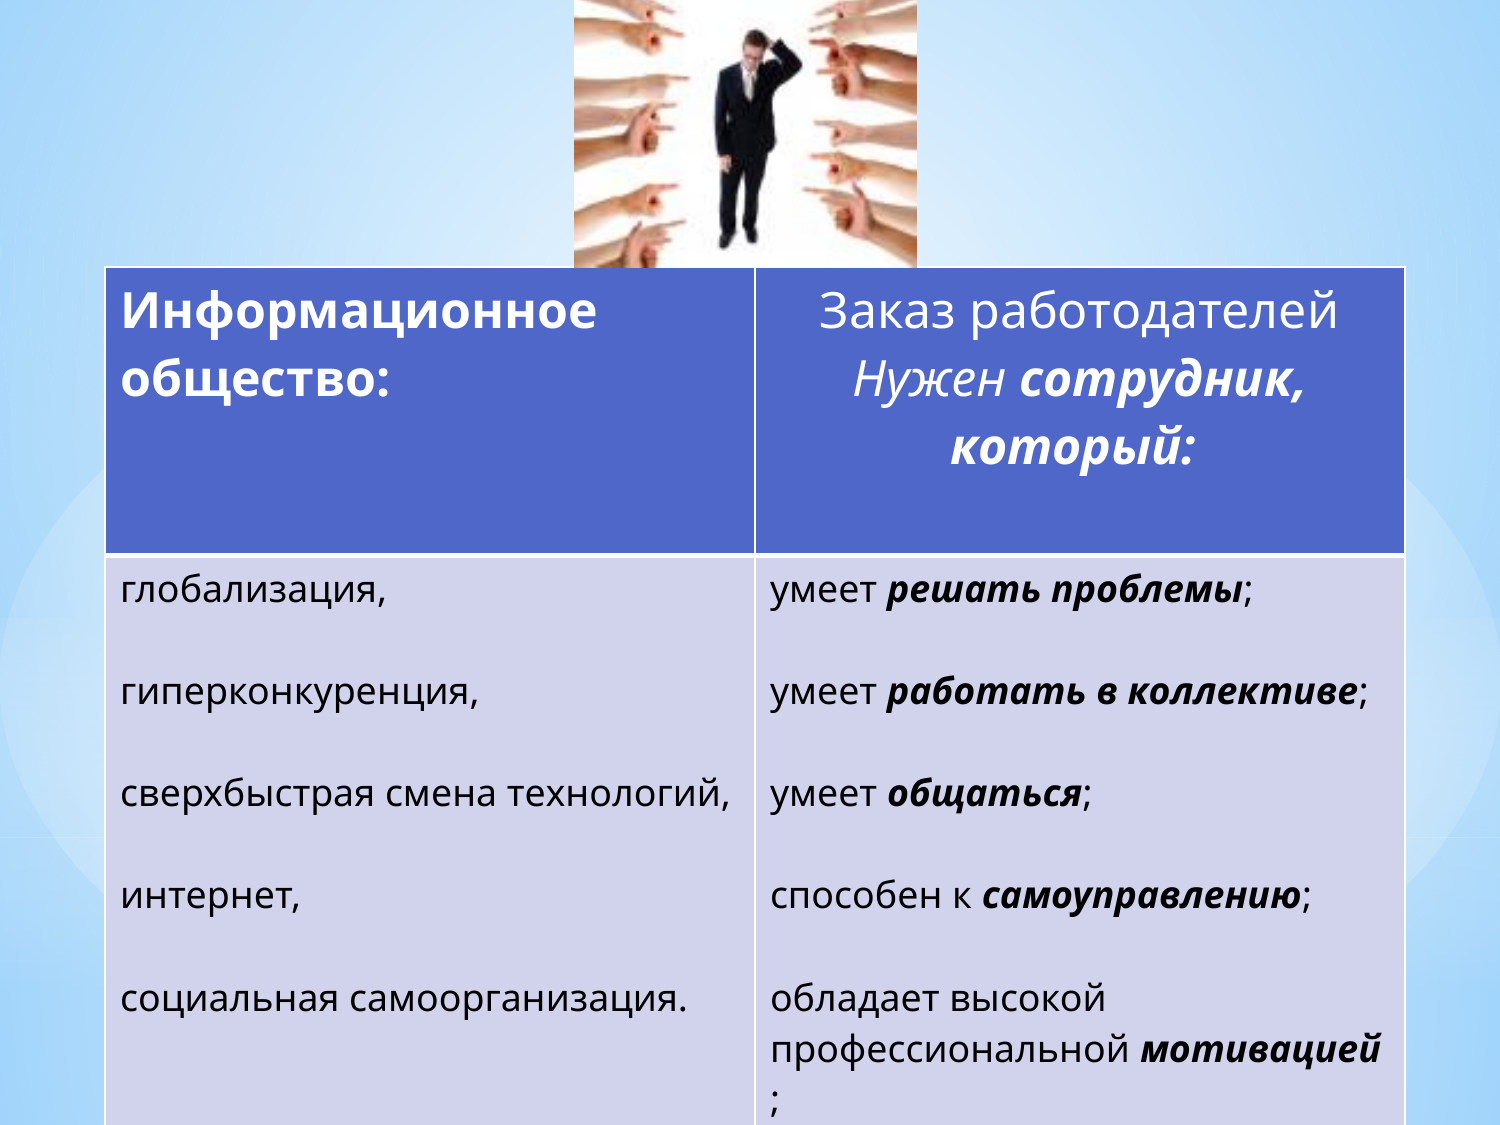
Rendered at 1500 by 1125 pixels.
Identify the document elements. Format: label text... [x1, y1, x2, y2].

table_cell глобализация, гиперконкуренция, сверхбыстрая смена технологий, интернет, социальная самоорганизация. [106, 558, 754, 1125]
table_cell умеет решать проблемы; умеет работать в коллективе; умеет общаться; способен к самоуправлению; обладает высокой профессиональной мотивацией ; ведет здоровый образ жизни. [756, 558, 1404, 1125]
table_header Заказ работодателей Нужен сотрудник, который: [756, 268, 1404, 553]
picture [573, 0, 917, 268]
table_header Информационное общество: [106, 268, 754, 553]
